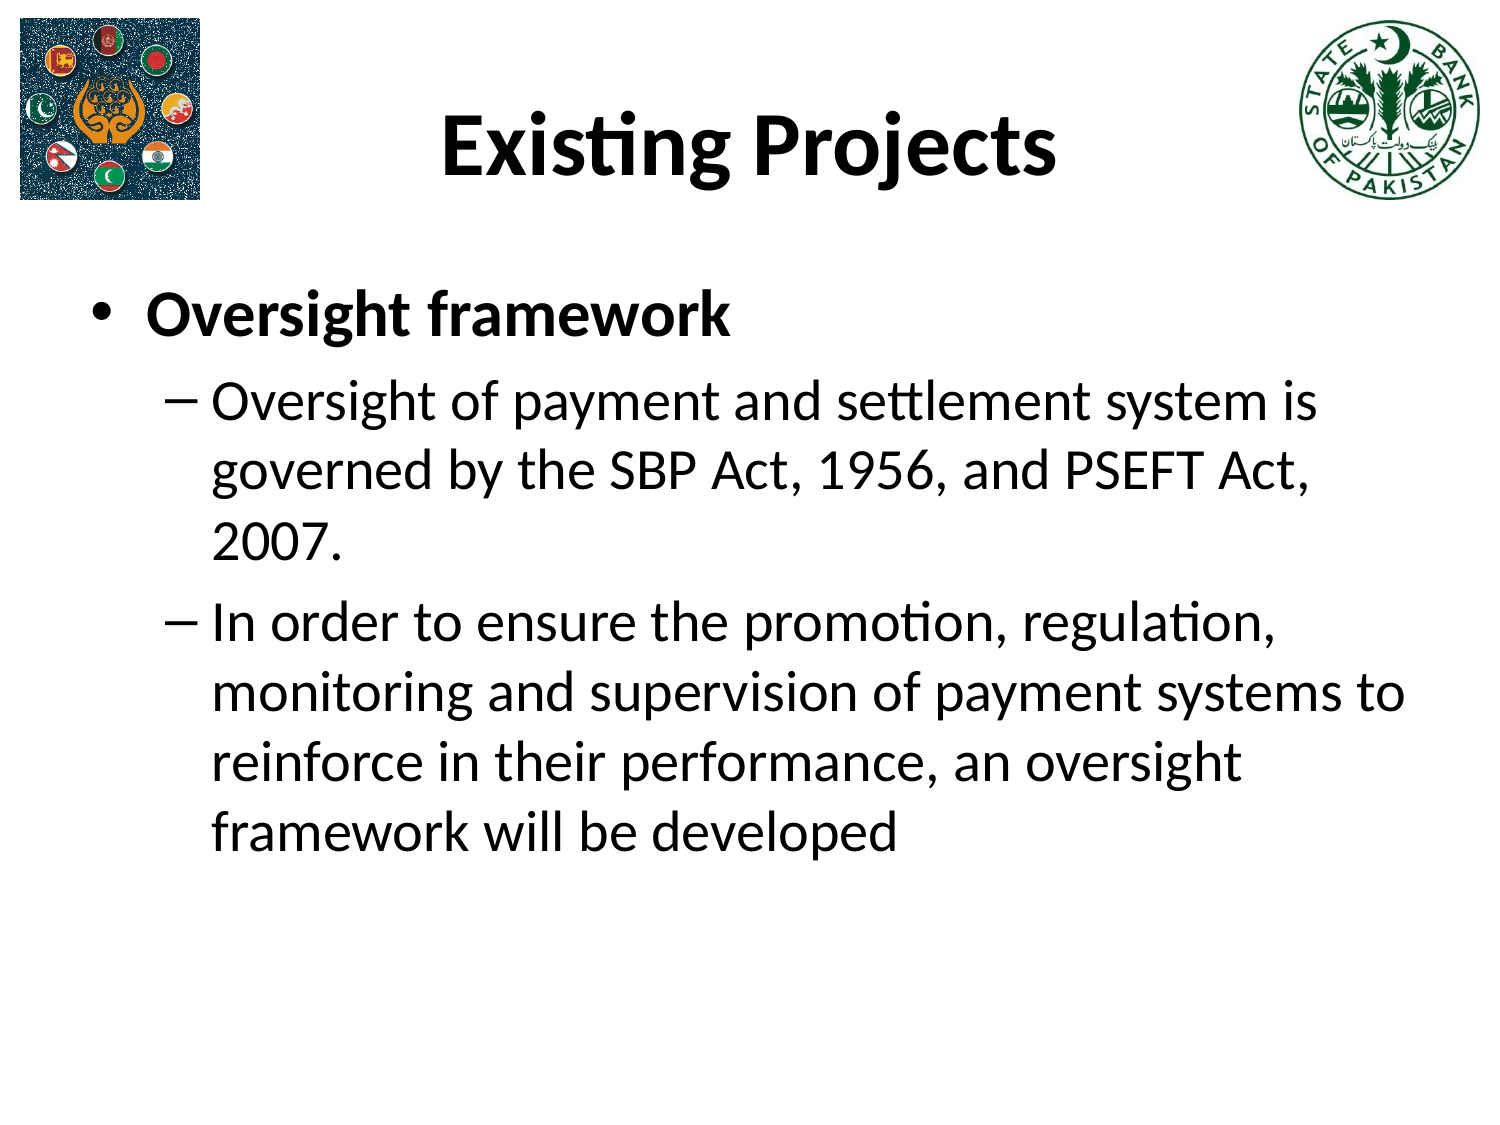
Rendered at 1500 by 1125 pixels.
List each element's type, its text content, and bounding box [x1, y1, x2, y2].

list Oversight framework Oversight of payment and settlement system is governed by the SBP Act, 1956, and PSEFT Act, 2007. In order to ensure the promotion, regulation, monitoring and supervision of payment systems to reinforce in their performance, an oversight framework will be developed [75, 262, 1425, 1005]
picture [19, 34, 146, 201]
title Existing Projects [75, 45, 1425, 233]
picture [32, 197, 43, 201]
picture [85, 196, 104, 201]
picture [141, 131, 176, 177]
picture [46, 193, 61, 201]
picture [83, 172, 89, 184]
picture [28, 152, 32, 163]
picture [19, 87, 24, 107]
picture [64, 18, 75, 26]
picture [89, 18, 127, 61]
picture [1299, 19, 1480, 201]
picture [19, 181, 26, 189]
picture [42, 188, 47, 197]
picture [84, 148, 127, 197]
picture [160, 84, 195, 130]
picture [141, 44, 176, 82]
picture [166, 129, 172, 137]
